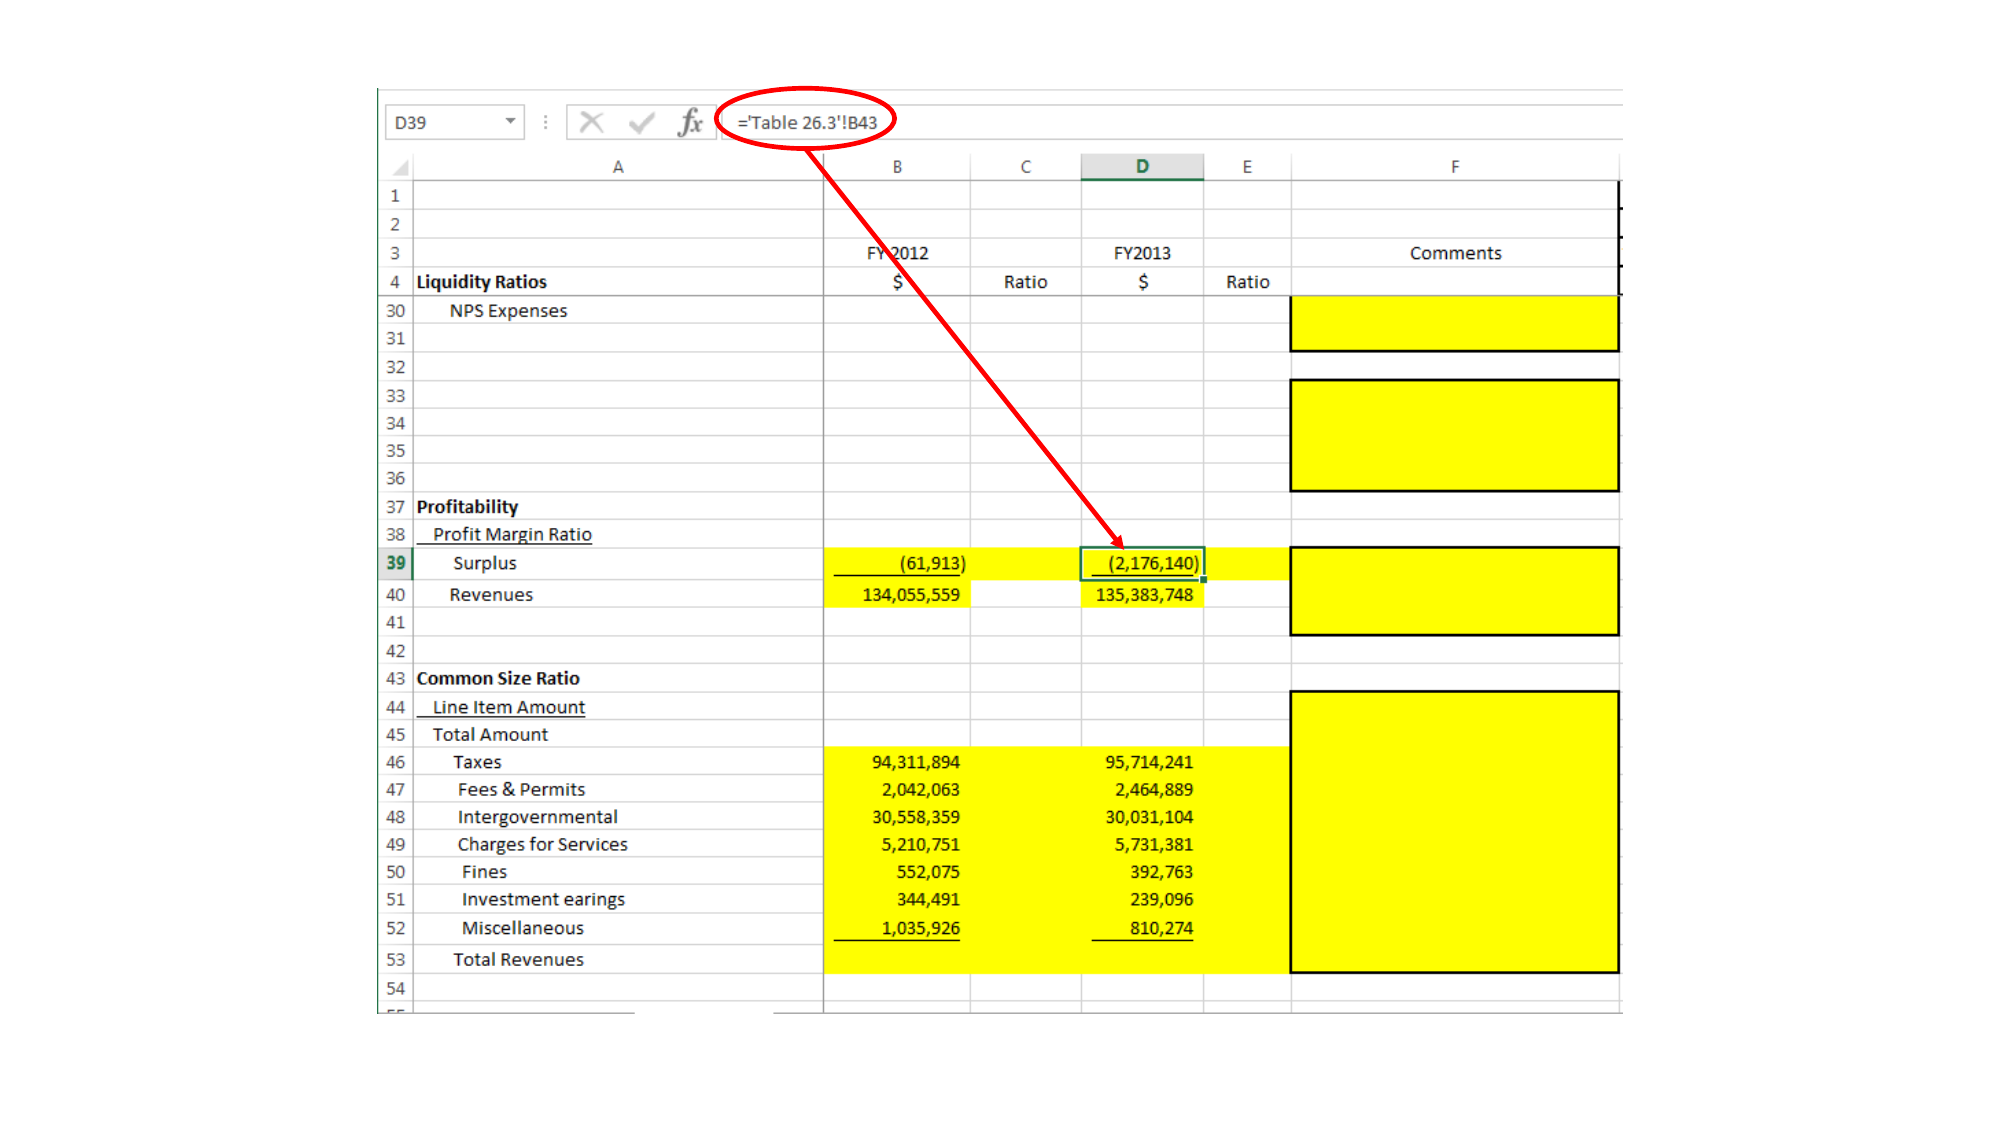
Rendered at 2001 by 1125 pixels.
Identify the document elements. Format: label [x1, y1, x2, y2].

text_box [805, 148, 1125, 550]
list [377, 88, 1623, 1014]
